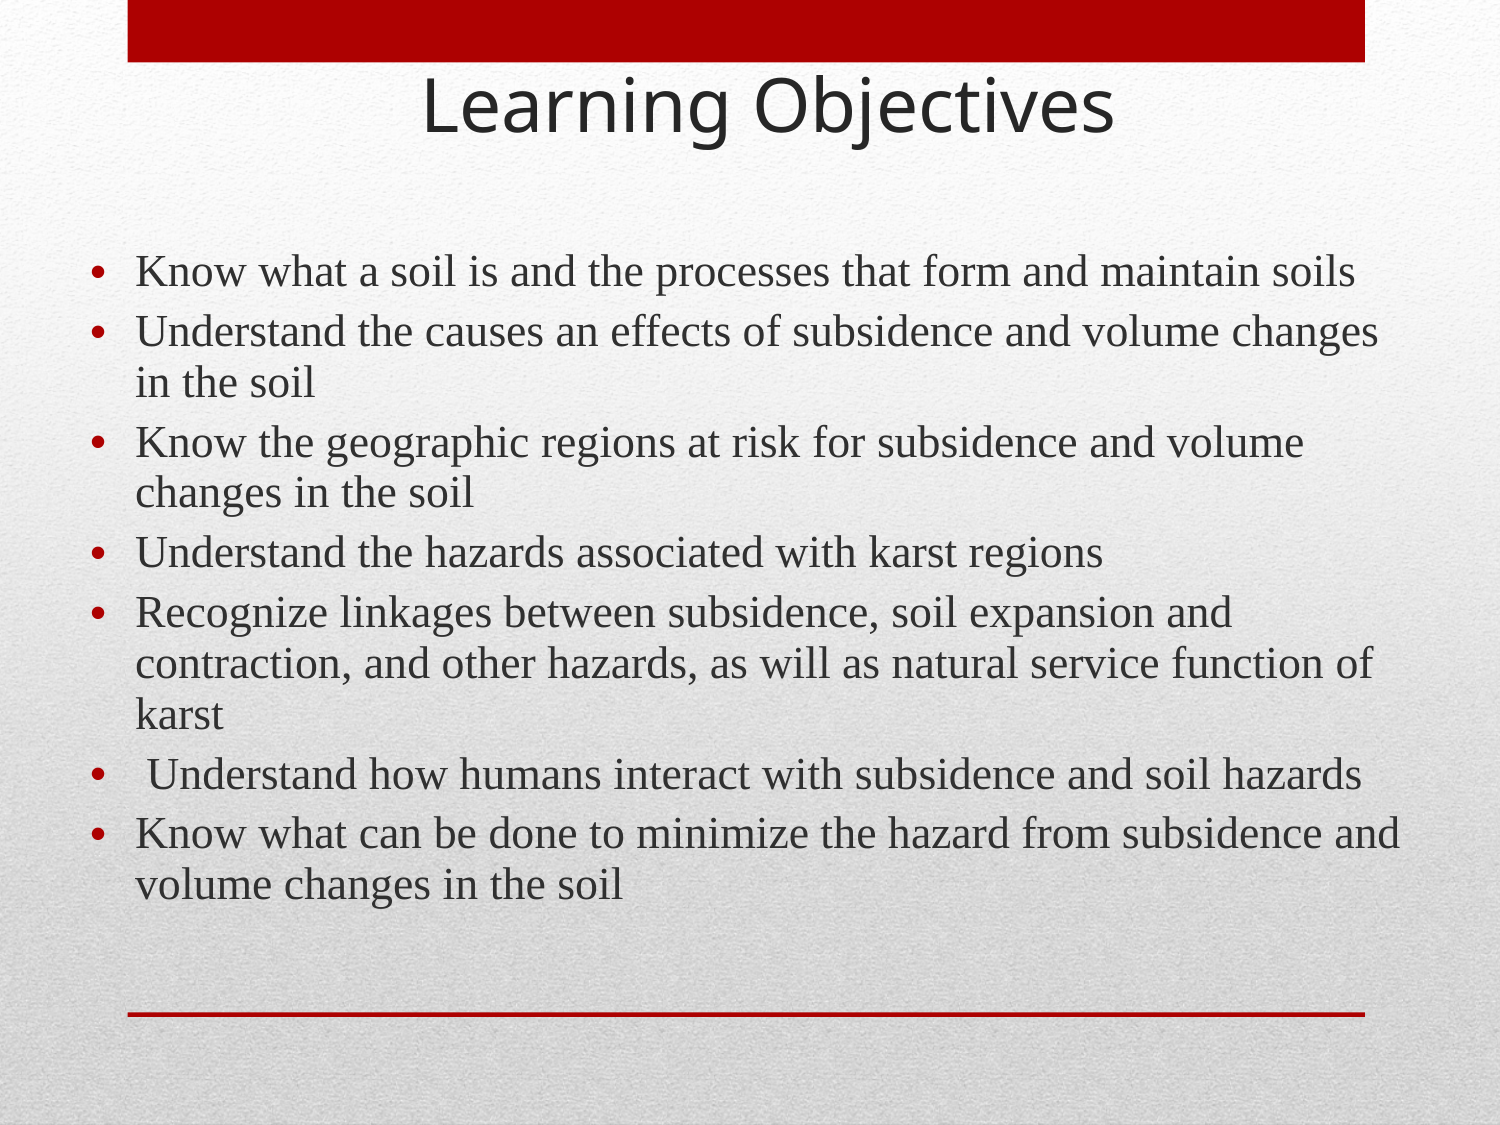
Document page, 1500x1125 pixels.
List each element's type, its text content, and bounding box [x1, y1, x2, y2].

list Know what a soil is and the processes that form and maintain soils Understand the causes an effects of subsidence and volume changes in the soil Know the geographic regions at risk for subsidence and volume changes in the soil Understand the hazards associated with karst regions Recognize linkages between subsidence, soil expansion and contraction, and other hazards, as will as natural service function of karst Understand how humans interact with subsidence and soil hazards Know what can be done to minimize the hazard from subsidence and volume changes in the soil [75, 162, 1425, 994]
title Learning Objectives [200, 24, 1338, 162]
